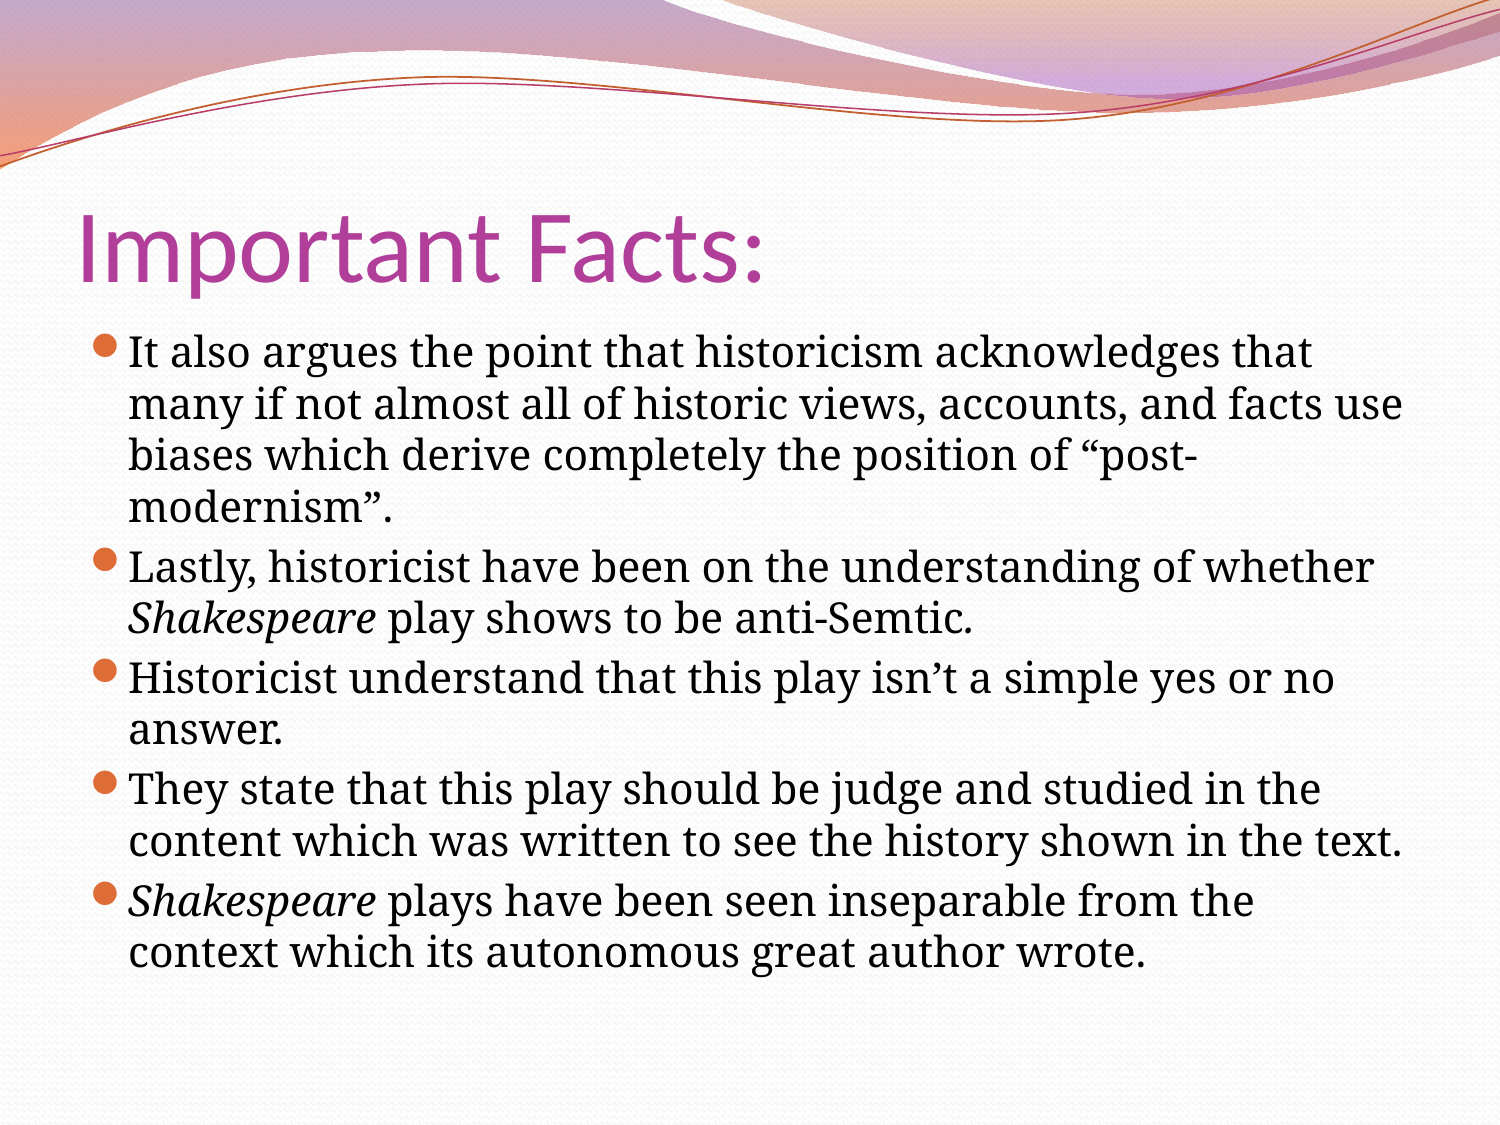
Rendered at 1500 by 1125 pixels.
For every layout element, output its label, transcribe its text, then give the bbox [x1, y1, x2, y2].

title Important Facts: [75, 115, 1425, 303]
list It also argues the point that historicism acknowledges that many if not almost all of historic views, accounts, and facts use biases which derive completely the position of “post-modernism”. Lastly, historicist have been on the understanding of whether Shakespeare play shows to be anti-Semtic. Historicist understand that this play isn’t a simple yes or no answer. They state that this play should be judge and studied in the content which was written to see the history shown in the text. Shakespeare plays have been seen inseparable from the context which its autonomous great author wrote. [75, 317, 1425, 1038]
